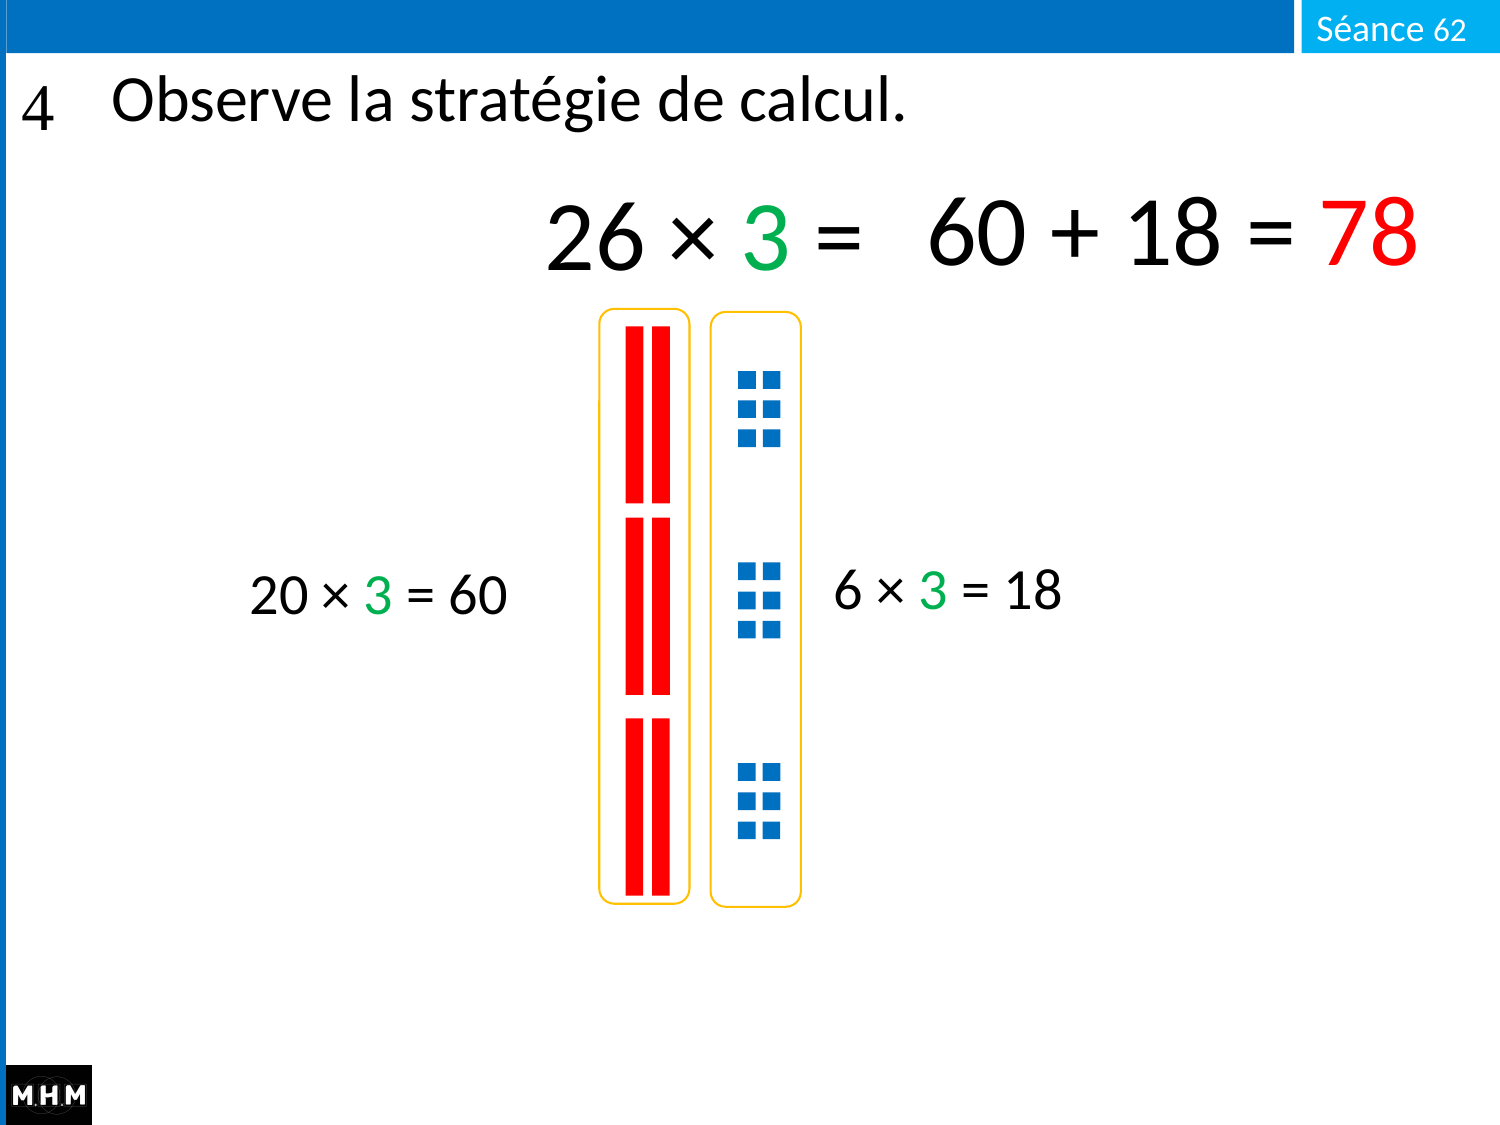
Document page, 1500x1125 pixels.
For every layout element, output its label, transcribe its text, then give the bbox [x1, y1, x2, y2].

text_box 6 × 3 = 18 [816, 543, 1080, 629]
title Observe la stratégie de calcul. [96, 57, 1391, 144]
text_box [709, 310, 802, 908]
text_box 20 × 3 = 60 [211, 548, 547, 634]
text_box 26 × 3 = … [15, 163, 1485, 298]
text_box [598, 307, 691, 905]
picture [6, 1065, 92, 1125]
text_box 60 + 18 = 78 [867, 158, 1480, 293]
